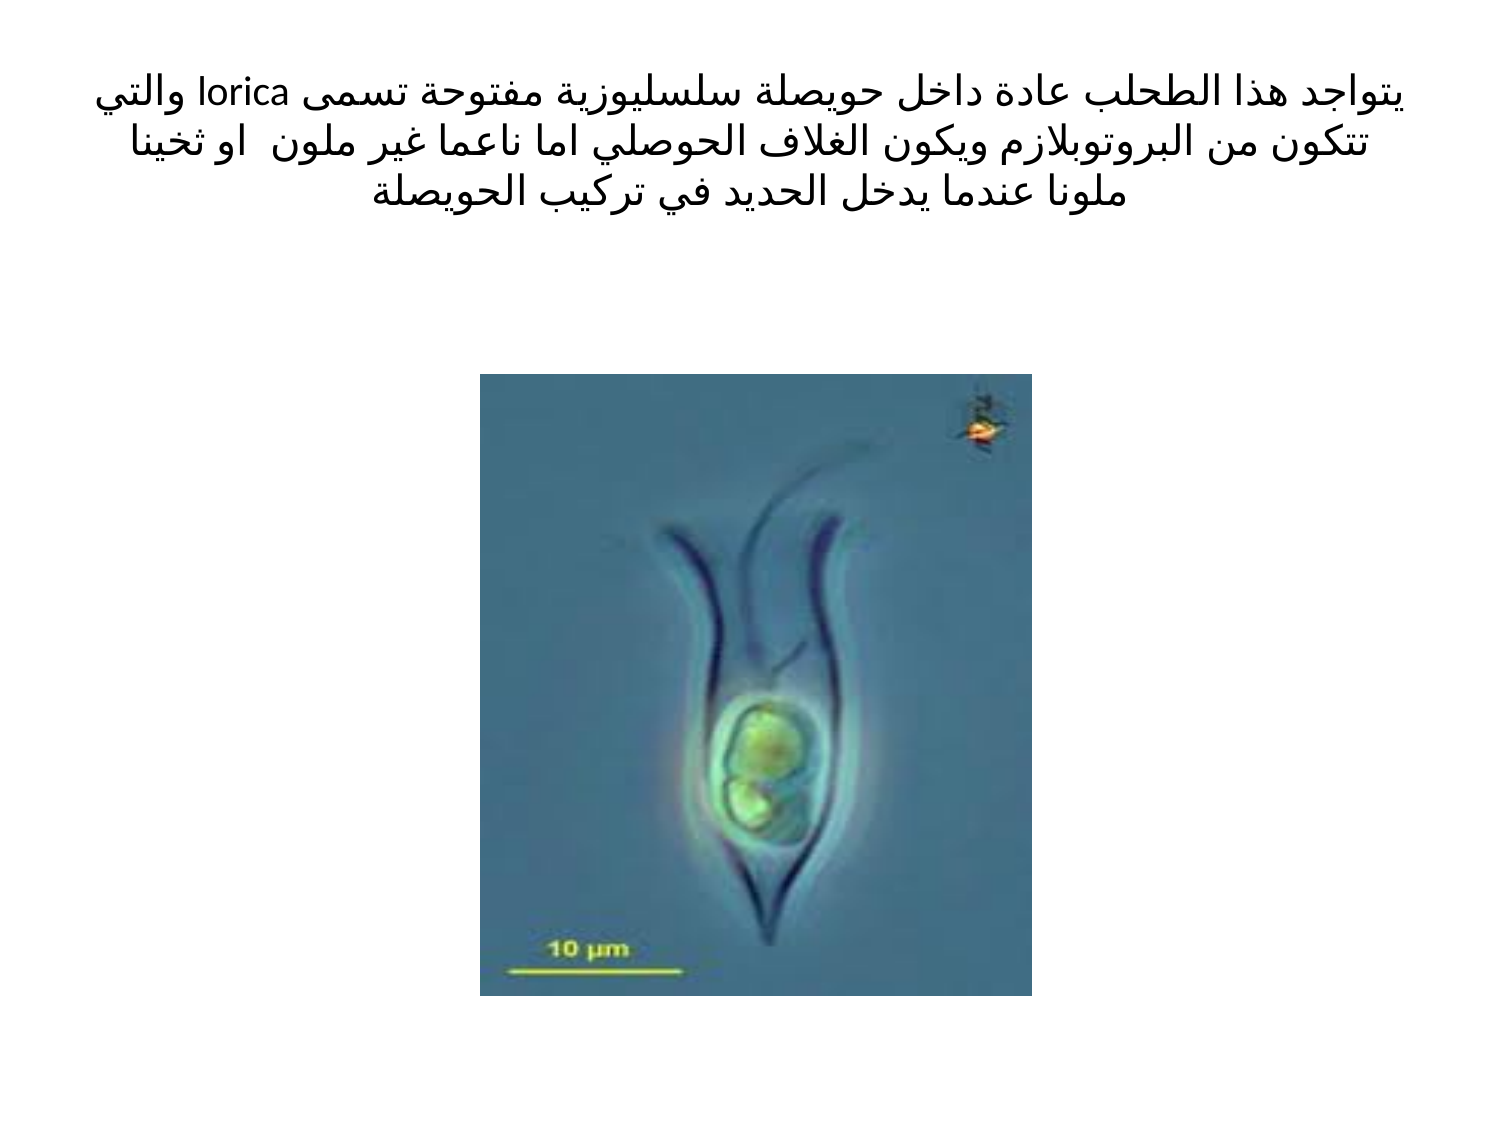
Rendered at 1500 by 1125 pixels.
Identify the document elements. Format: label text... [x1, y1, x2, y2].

title يتواجد هذا الطحلب عادة داخل حويصلة سلسليوزية مفتوحة تسمى lorica والتي تتكون من البروتوبلازم ويكون الغلاف الحوصلي اما ناعما غير ملون او ثخينا ملونا عندما يدخل الحديد في تركيب الحويصلة [75, 45, 1425, 233]
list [480, 374, 1032, 997]
